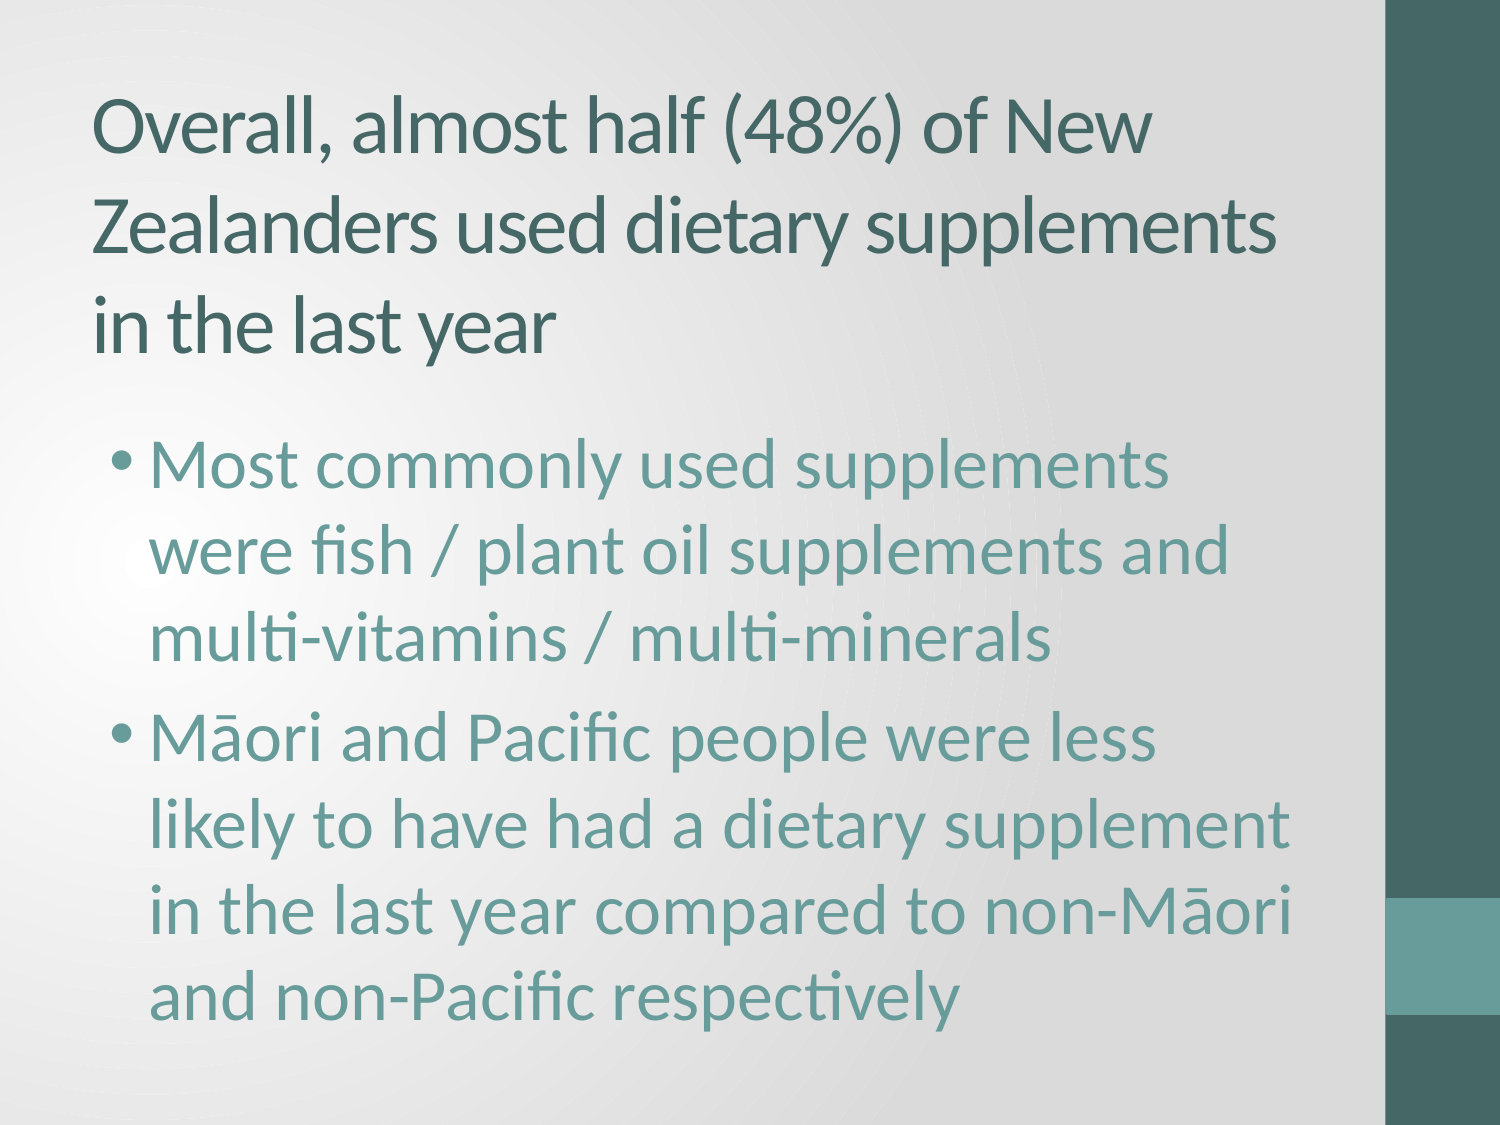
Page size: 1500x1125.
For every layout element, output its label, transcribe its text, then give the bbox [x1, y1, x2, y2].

list Most commonly used supplements were fish / plant oil supplements and multi-vitamins / multi-minerals Māori and Pacific people were less likely to have had a dietary supplement in the last year compared to non-Māori and non-Pacific respectively [75, 408, 1325, 1050]
title Overall, almost half (48%) of New Zealanders used dietary supplements in the last year [76, 66, 1327, 374]
